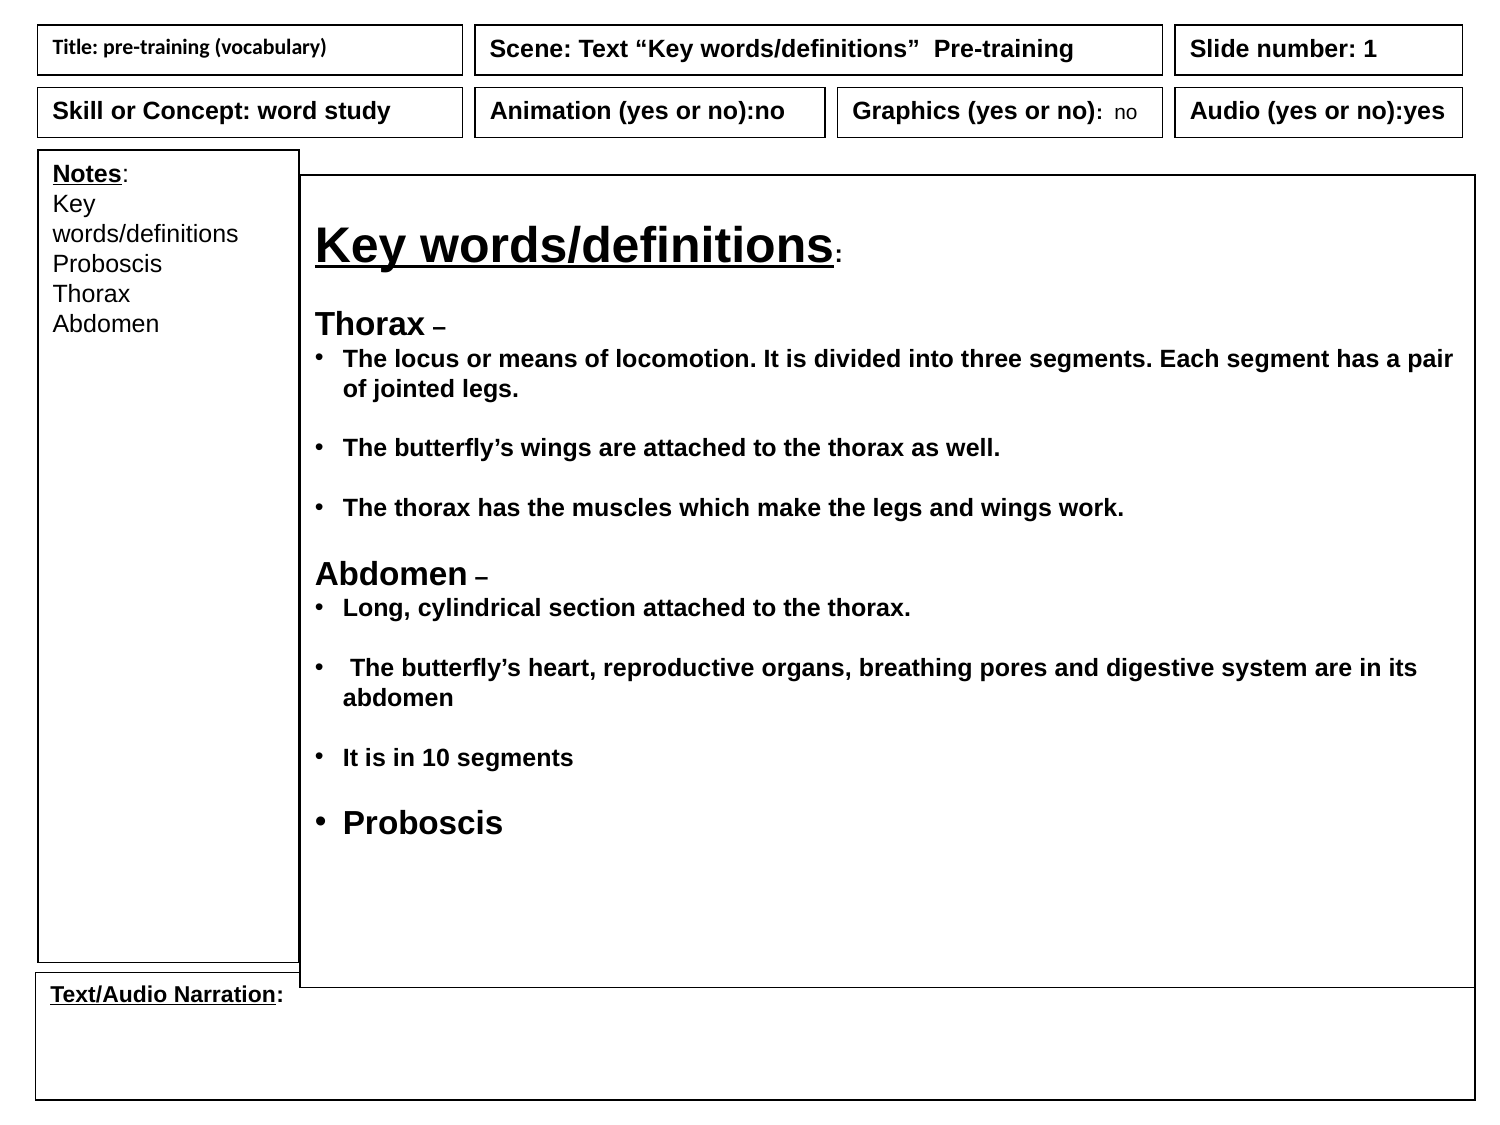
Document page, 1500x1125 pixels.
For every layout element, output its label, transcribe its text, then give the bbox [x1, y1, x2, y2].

text_box Animation (yes or no):no [474, 87, 825, 138]
text_box Slide number: 1 [1174, 24, 1463, 75]
text_box Text/Audio Narration: [35, 972, 1475, 1100]
text_box Title: pre-training (vocabulary) [37, 24, 463, 75]
text_box Scene: Text “Key words/definitions” Pre-training [474, 24, 1163, 75]
text_box Skill or Concept: word study [37, 87, 463, 138]
text_box Audio (yes or no):yes [1175, 87, 1463, 138]
text_box Key words/definitions: Thorax – The locus or means of locomotion. It is divided into three segments. Each segment has a pair of jointed legs. The butterfly’s wings are attached to the thorax as well. The thorax has the muscles which make the legs and wings work. Abdomen – Long, cylindrical section attached to the thorax. The butterfly’s heart, reproductive organs, breathing pores and digestive system are in its abdomen It is in 10 segments Proboscis [300, 174, 1475, 988]
text_box Graphics (yes or no): no [837, 87, 1163, 138]
text_box Notes: Key words/definitions Proboscis Thorax Abdomen [37, 149, 300, 963]
